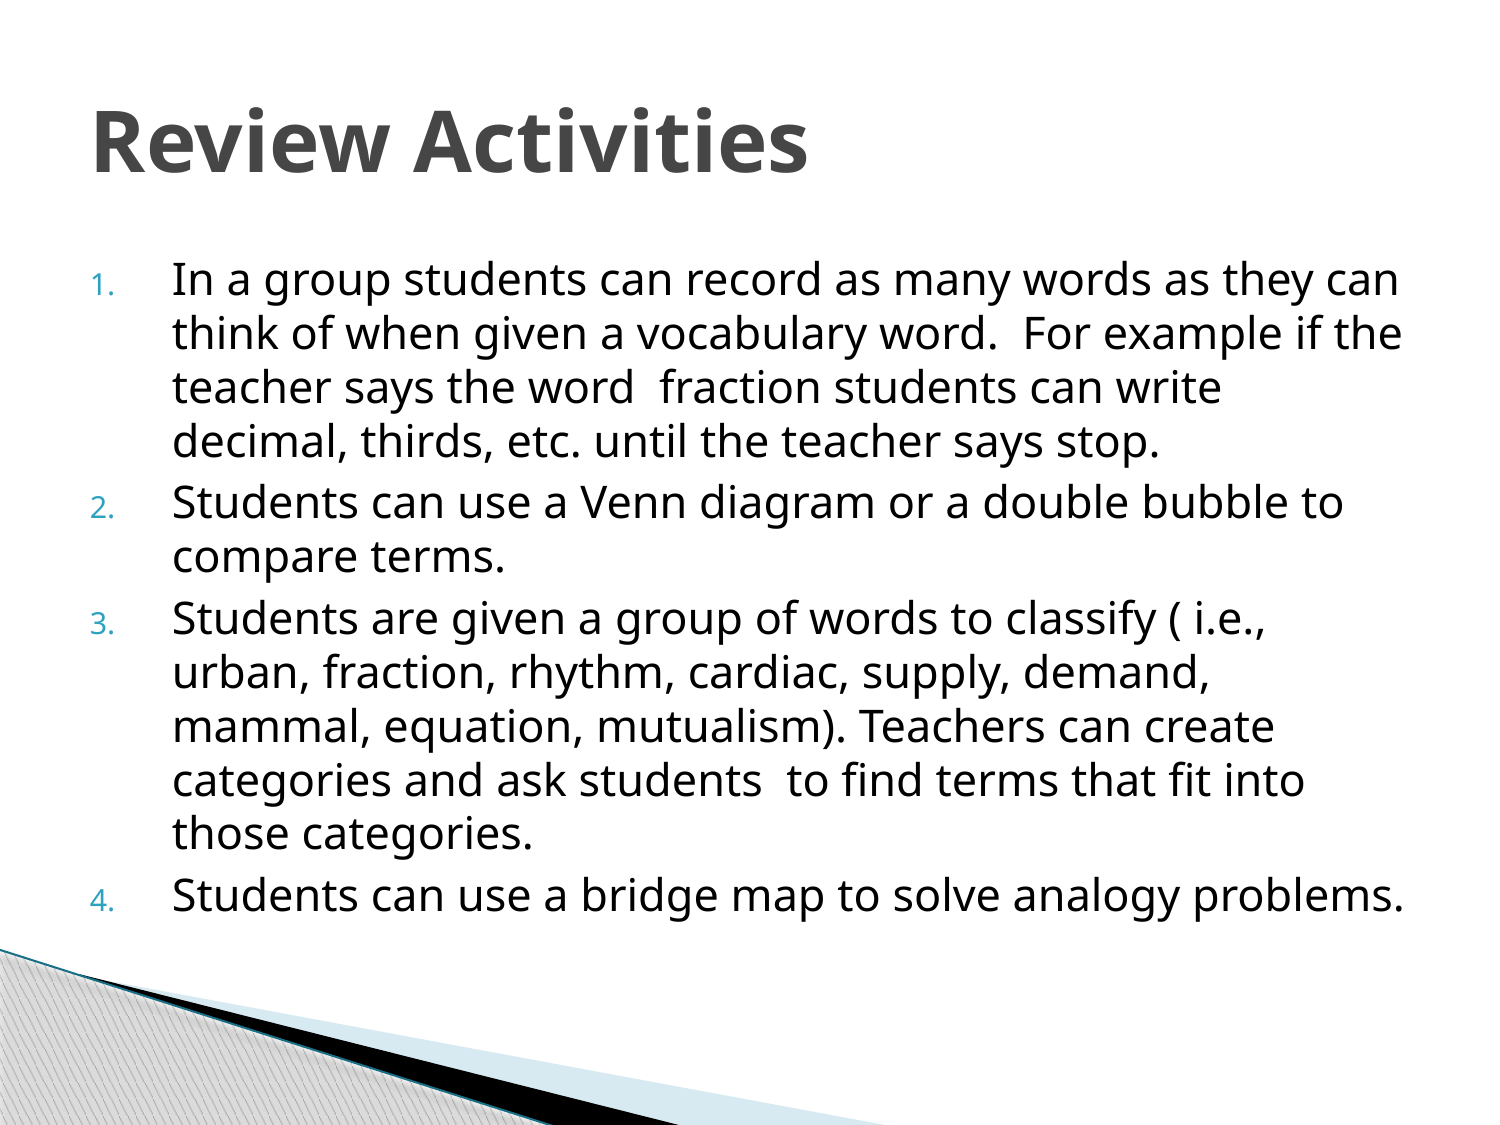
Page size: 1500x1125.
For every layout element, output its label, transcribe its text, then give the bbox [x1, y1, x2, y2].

list In a group students can record as many words as they can think of when given a vocabulary word. For example if the teacher says the word fraction students can write decimal, thirds, etc. until the teacher says stop. Students can use a Venn diagram or a double bubble to compare terms. Students are given a group of words to classify ( i.e., urban, fraction, rhythm, cardiac, supply, demand, mammal, equation, mutualism). Teachers can create categories and ask students to find terms that fit into those categories. Students can use a bridge map to solve analogy problems. [75, 243, 1425, 986]
title Review Activities [75, 45, 1425, 233]
